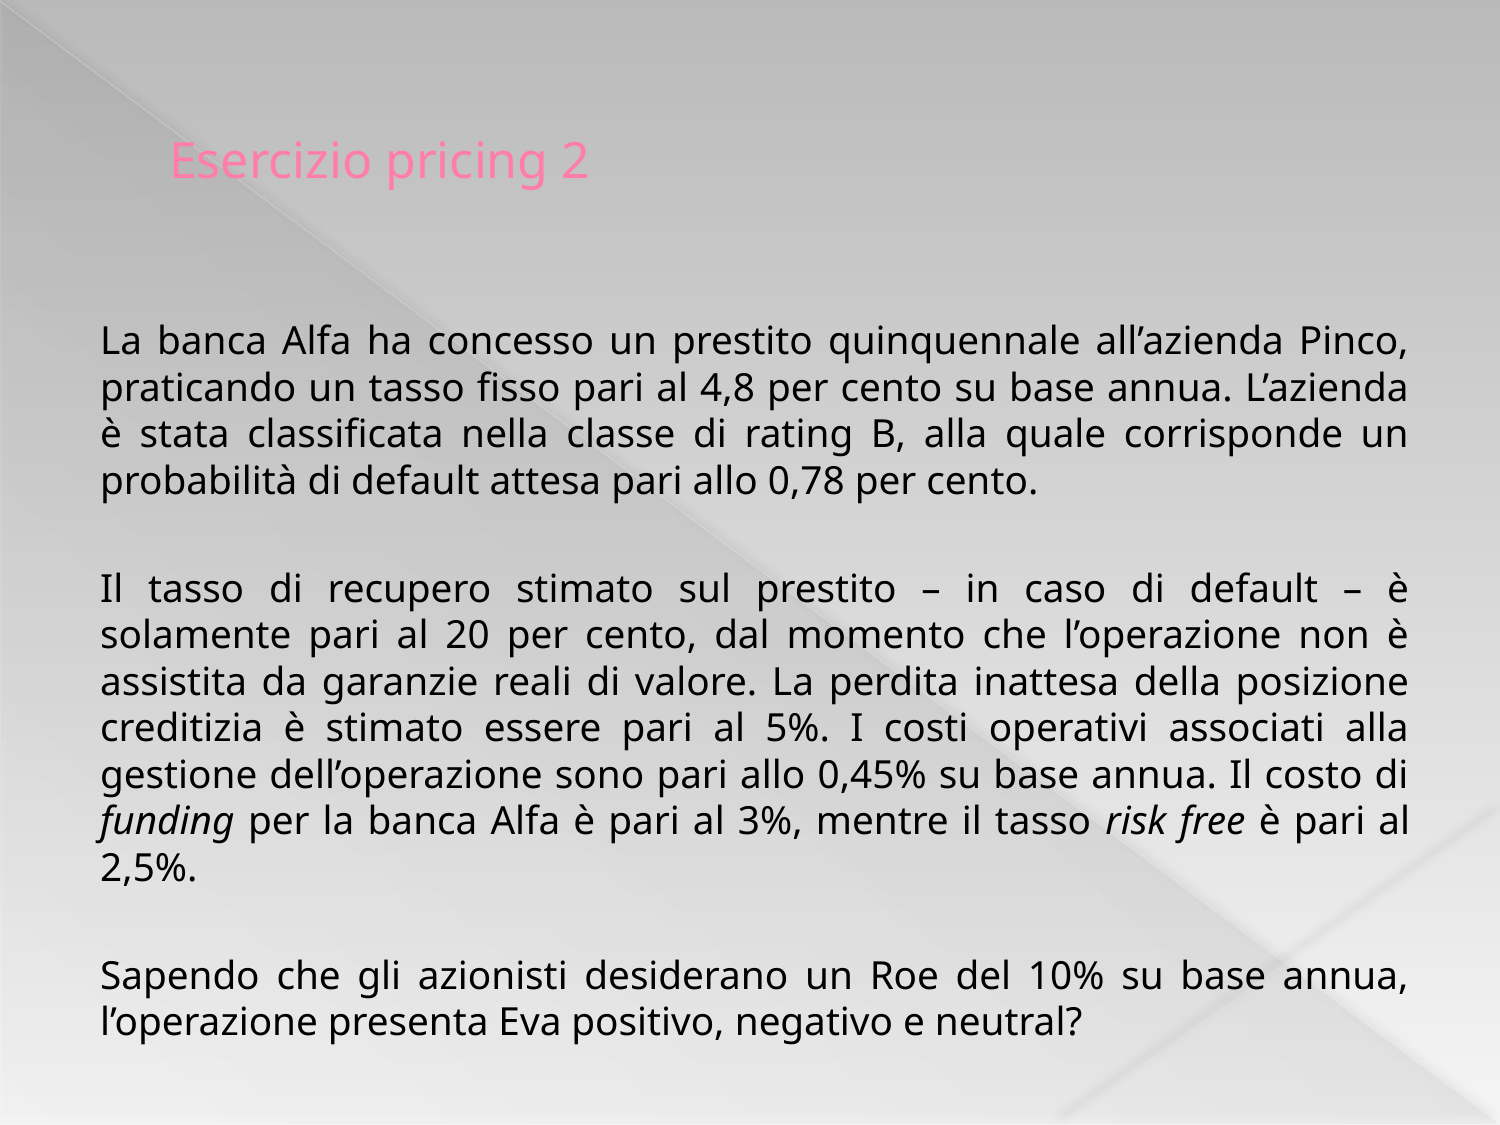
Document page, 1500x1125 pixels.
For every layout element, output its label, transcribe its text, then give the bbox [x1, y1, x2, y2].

title Esercizio pricing 2 [75, 43, 1425, 274]
list La banca Alfa ha concesso un prestito quinquennale all’azienda Pinco, praticando un tasso fisso pari al 4,8 per cento su base annua. L’azienda è stata classificata nella classe di rating B, alla quale corrisponde un probabilità di default attesa pari allo 0,78 per cento. Il tasso di recupero stimato sul prestito – in caso di default – è solamente pari al 20 per cento, dal momento che l’operazione non è assistita da garanzie reali di valore. La perdita inattesa della posizione creditizia è stimato essere pari al 5%. I costi operativi associati alla gestione dell’operazione sono pari allo 0,45% su base annua. Il costo di funding per la banca Alfa è pari al 3%, mentre il tasso risk free è pari al 2,5%. Sapendo che gli azionisti desiderano un Roe del 10% su base annua, l’operazione presenta Eva positivo, negativo e neutral? [75, 308, 1425, 1059]
